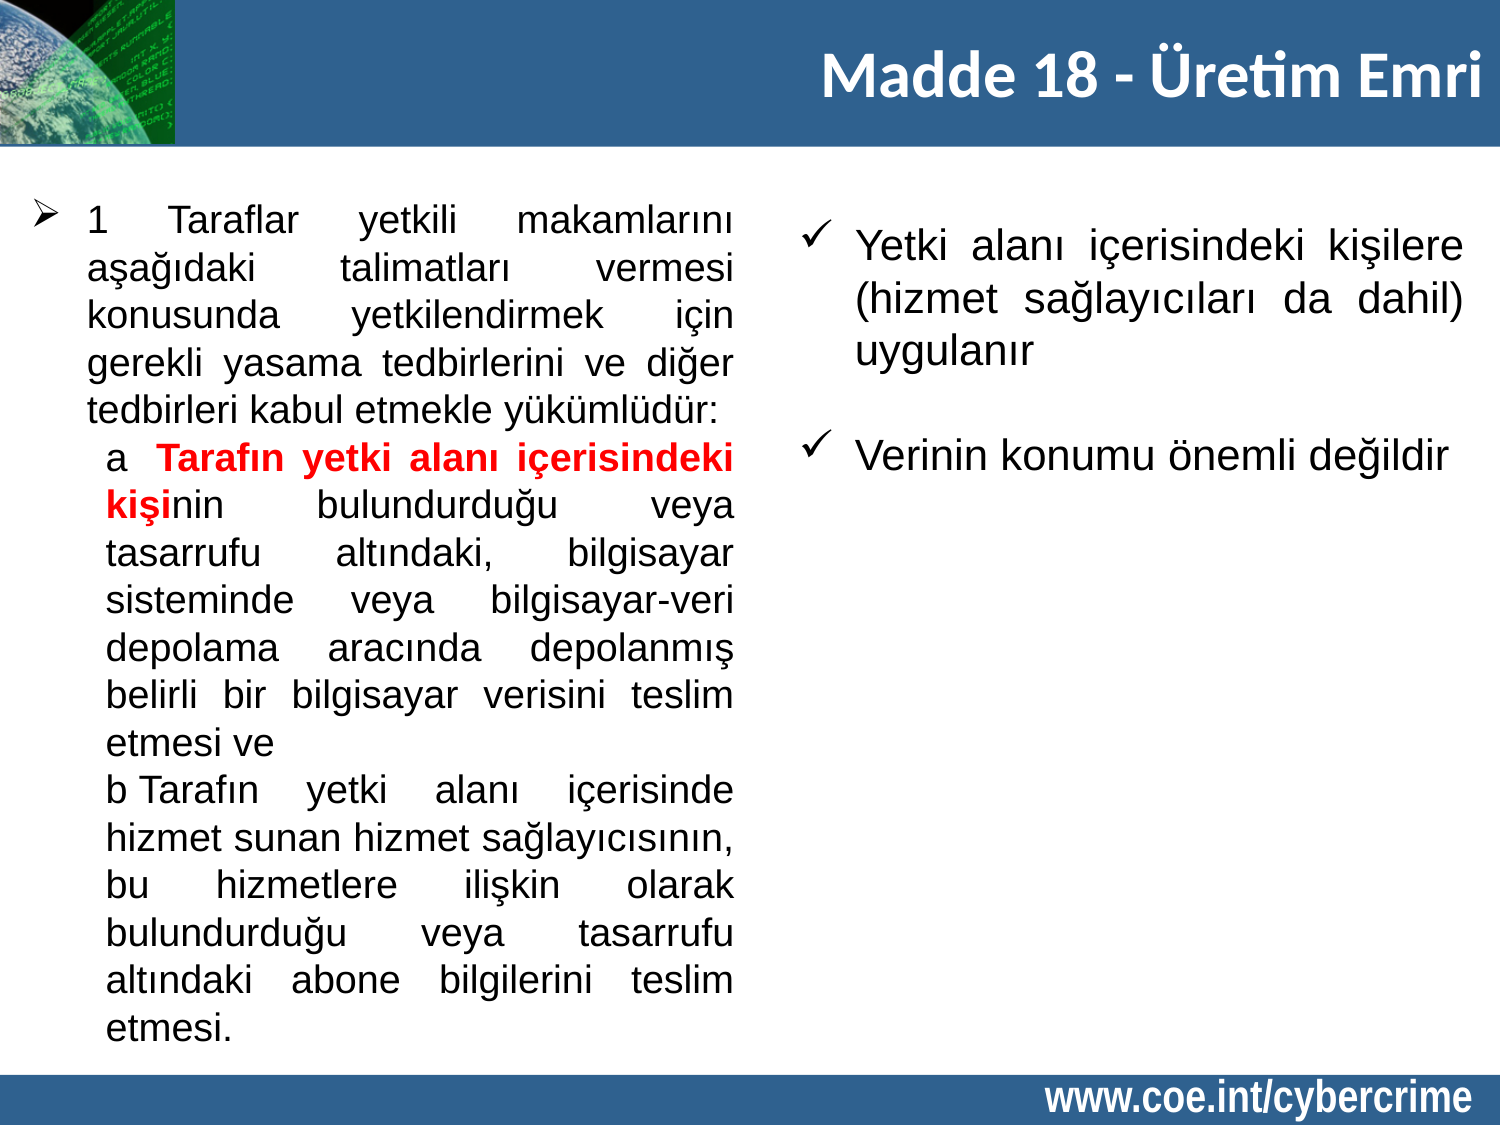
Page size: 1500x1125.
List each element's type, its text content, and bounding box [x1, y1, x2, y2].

text_box www.coe.int/cybercrime [1030, 1059, 1500, 1125]
text_box 1 Taraflar yetkili makamlarını aşağıdaki talimatları vermesi konusunda yetkilendirmek için gerekli yasama tedbirlerini ve diğer tedbirleri kabul etmekle yükümlüdür: a Tarafın yetki alanı içerisindeki kişinin bulundurduğu veya tasarrufu altındaki, bilgisayar sisteminde veya bilgisayar-veri depolama aracında depolanmış belirli bir bilgisayar verisini teslim etmesi ve b Tarafın yetki alanı içerisinde hizmet sunan hizmet sağlayıcısının, bu hizmetlere ilişkin olarak bulundurduğu veya tasarrufu altındaki abone bilgilerini teslim etmesi. [15, 186, 750, 1105]
picture [0, 0, 175, 144]
text_box Yetki alanı içerisindeki kişilere (hizmet sağlayıcıları da dahil) uygulanır Verinin konumu önemli değildir [783, 209, 1480, 540]
text_box [0, 1073, 1030, 1125]
text_box Madde 18 - Üretim Emri [177, 0, 1500, 149]
